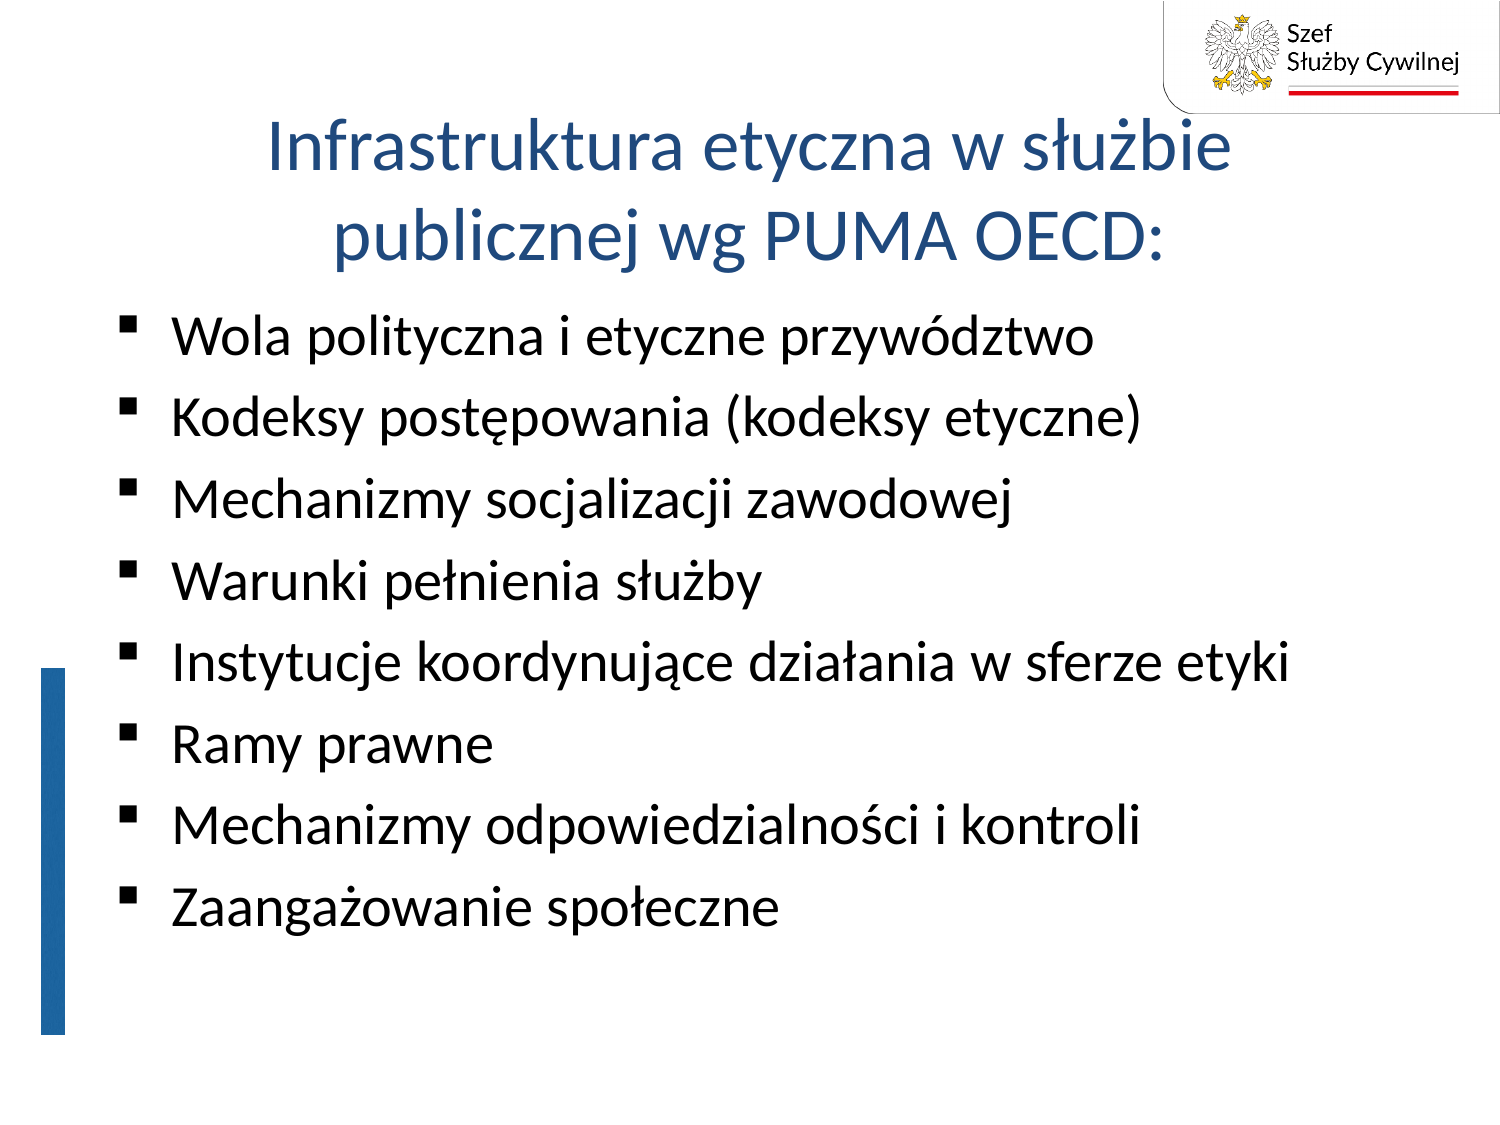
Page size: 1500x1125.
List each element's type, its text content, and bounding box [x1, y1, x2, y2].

list Wola polityczna i etyczne przywództwo Kodeksy postępowania (kodeksy etyczne) Mechanizmy socjalizacji zawodowej Warunki pełnienia służby Instytucje koordynujące działania w sferze etyki Ramy prawne Mechanizmy odpowiedzialności i kontroli Zaangażowanie społeczne [100, 208, 1400, 1005]
picture [41, 668, 65, 1035]
picture [1163, 0, 1500, 114]
title Infrastruktura etyczna w służbie publicznej wg PUMA OECD: [100, 87, 1400, 208]
